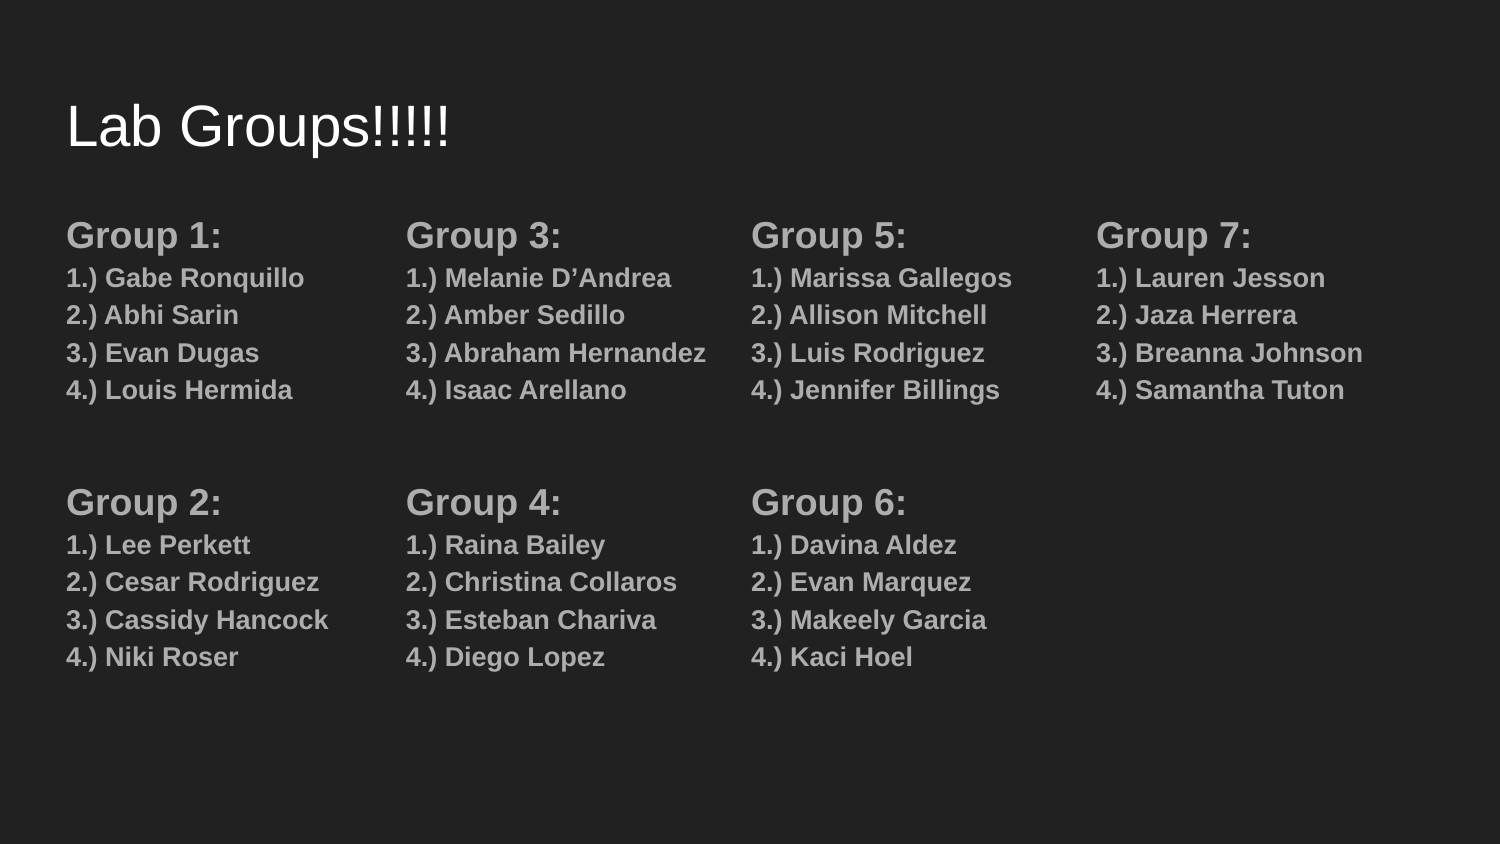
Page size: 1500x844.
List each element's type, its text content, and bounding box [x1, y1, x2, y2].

title Lab Groups!!!!! [51, 72, 1449, 167]
list Group 7: 1.) Lauren Jesson 2.) Jaza Herrera 3.) Breanna Johnson 4.) Samantha Tuton [1080, 189, 1426, 750]
list Group 5: 1.) Marissa Gallegos 2.) Allison Mitchell 3.) Luis Rodriguez 4.) Jennifer Billings Group 6: 1.) Davina Aldez 2.) Evan Marquez 3.) Makeely Garcia 4.) Kaci Hoel [735, 189, 1080, 750]
list Group 1: 1.) Gabe Ronquillo 2.) Abhi Sarin 3.) Evan Dugas 4.) Louis Hermida Group 2: 1.) Lee Perkett 2.) Cesar Rodriguez 3.) Cassidy Hancock 4.) Niki Roser [51, 189, 391, 750]
list Group 3: 1.) Melanie D’Andrea 2.) Amber Sedillo 3.) Abraham Hernandez 4.) Isaac Arellano Group 4: 1.) Raina Bailey 2.) Christina Collaros 3.) Esteban Chariva 4.) Diego Lopez [391, 189, 735, 750]
